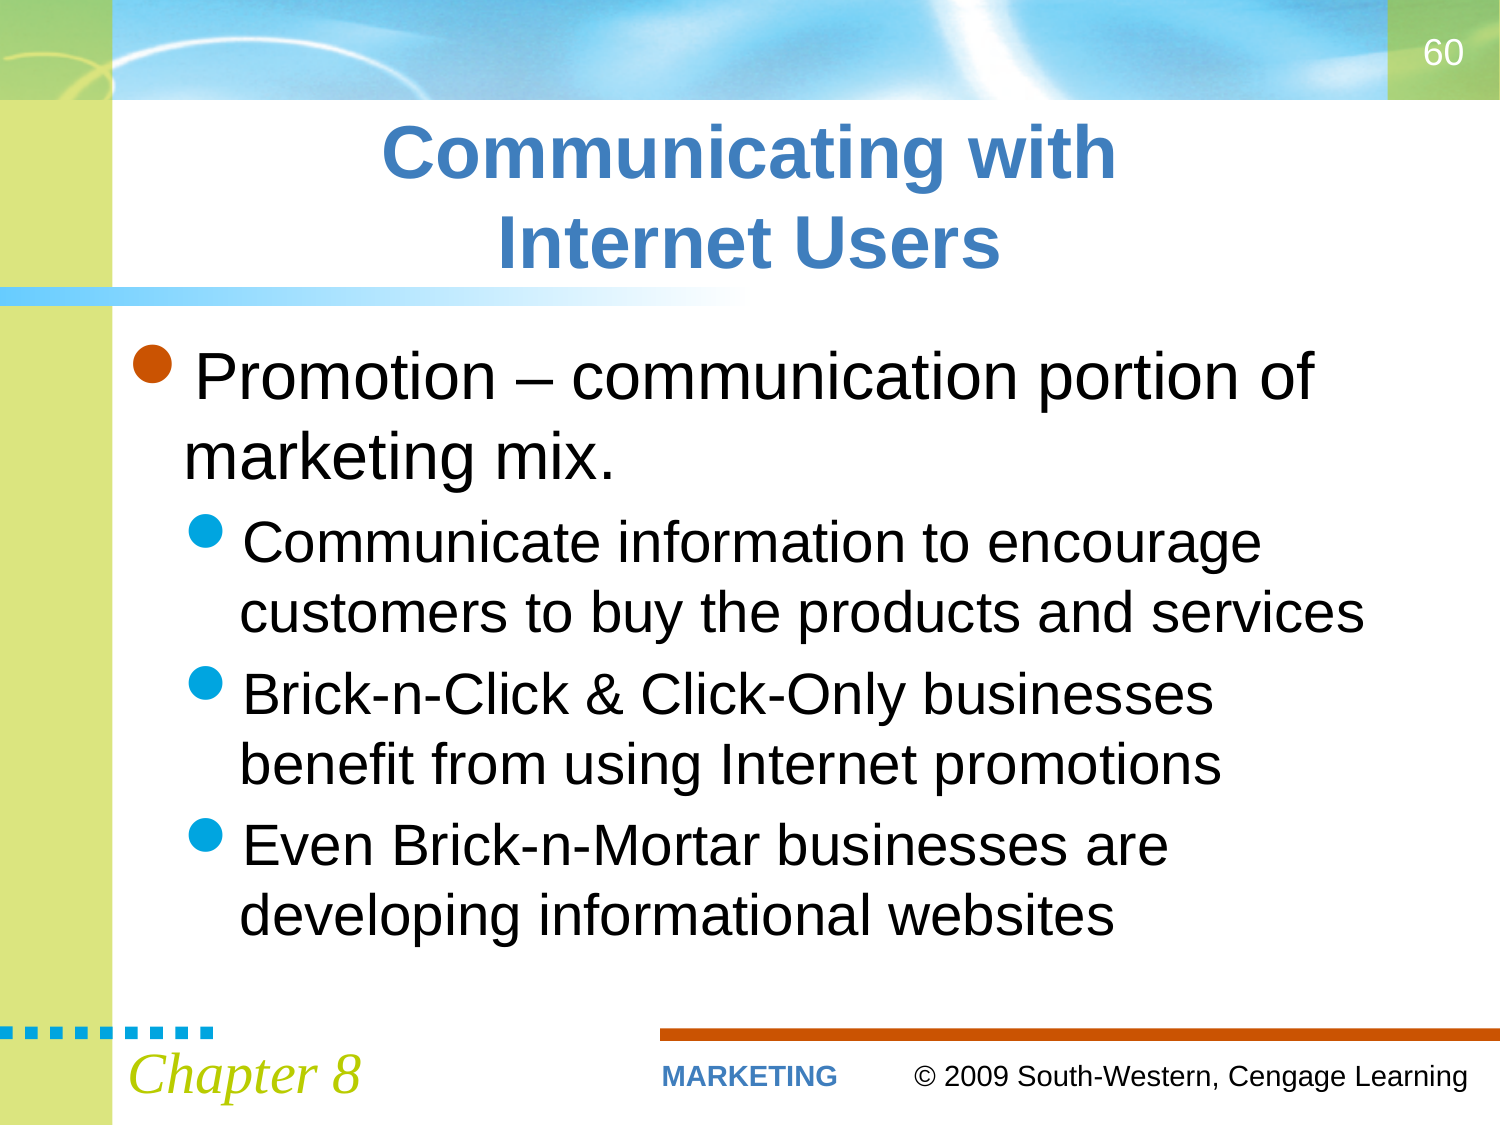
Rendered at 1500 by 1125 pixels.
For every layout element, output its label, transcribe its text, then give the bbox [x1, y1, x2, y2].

list Promotion – communication portion of marketing mix. Communicate information to encourage customers to buy the products and services Brick-n-Click & Click-Only businesses benefit from using Internet promotions Even Brick-n-Mortar businesses are developing informational websites [112, 324, 1388, 1001]
footer Chapter 8 [112, 1012, 638, 1113]
slide_number 60 [1387, 0, 1500, 101]
title Communicating with Internet Users [112, 99, 1388, 288]
